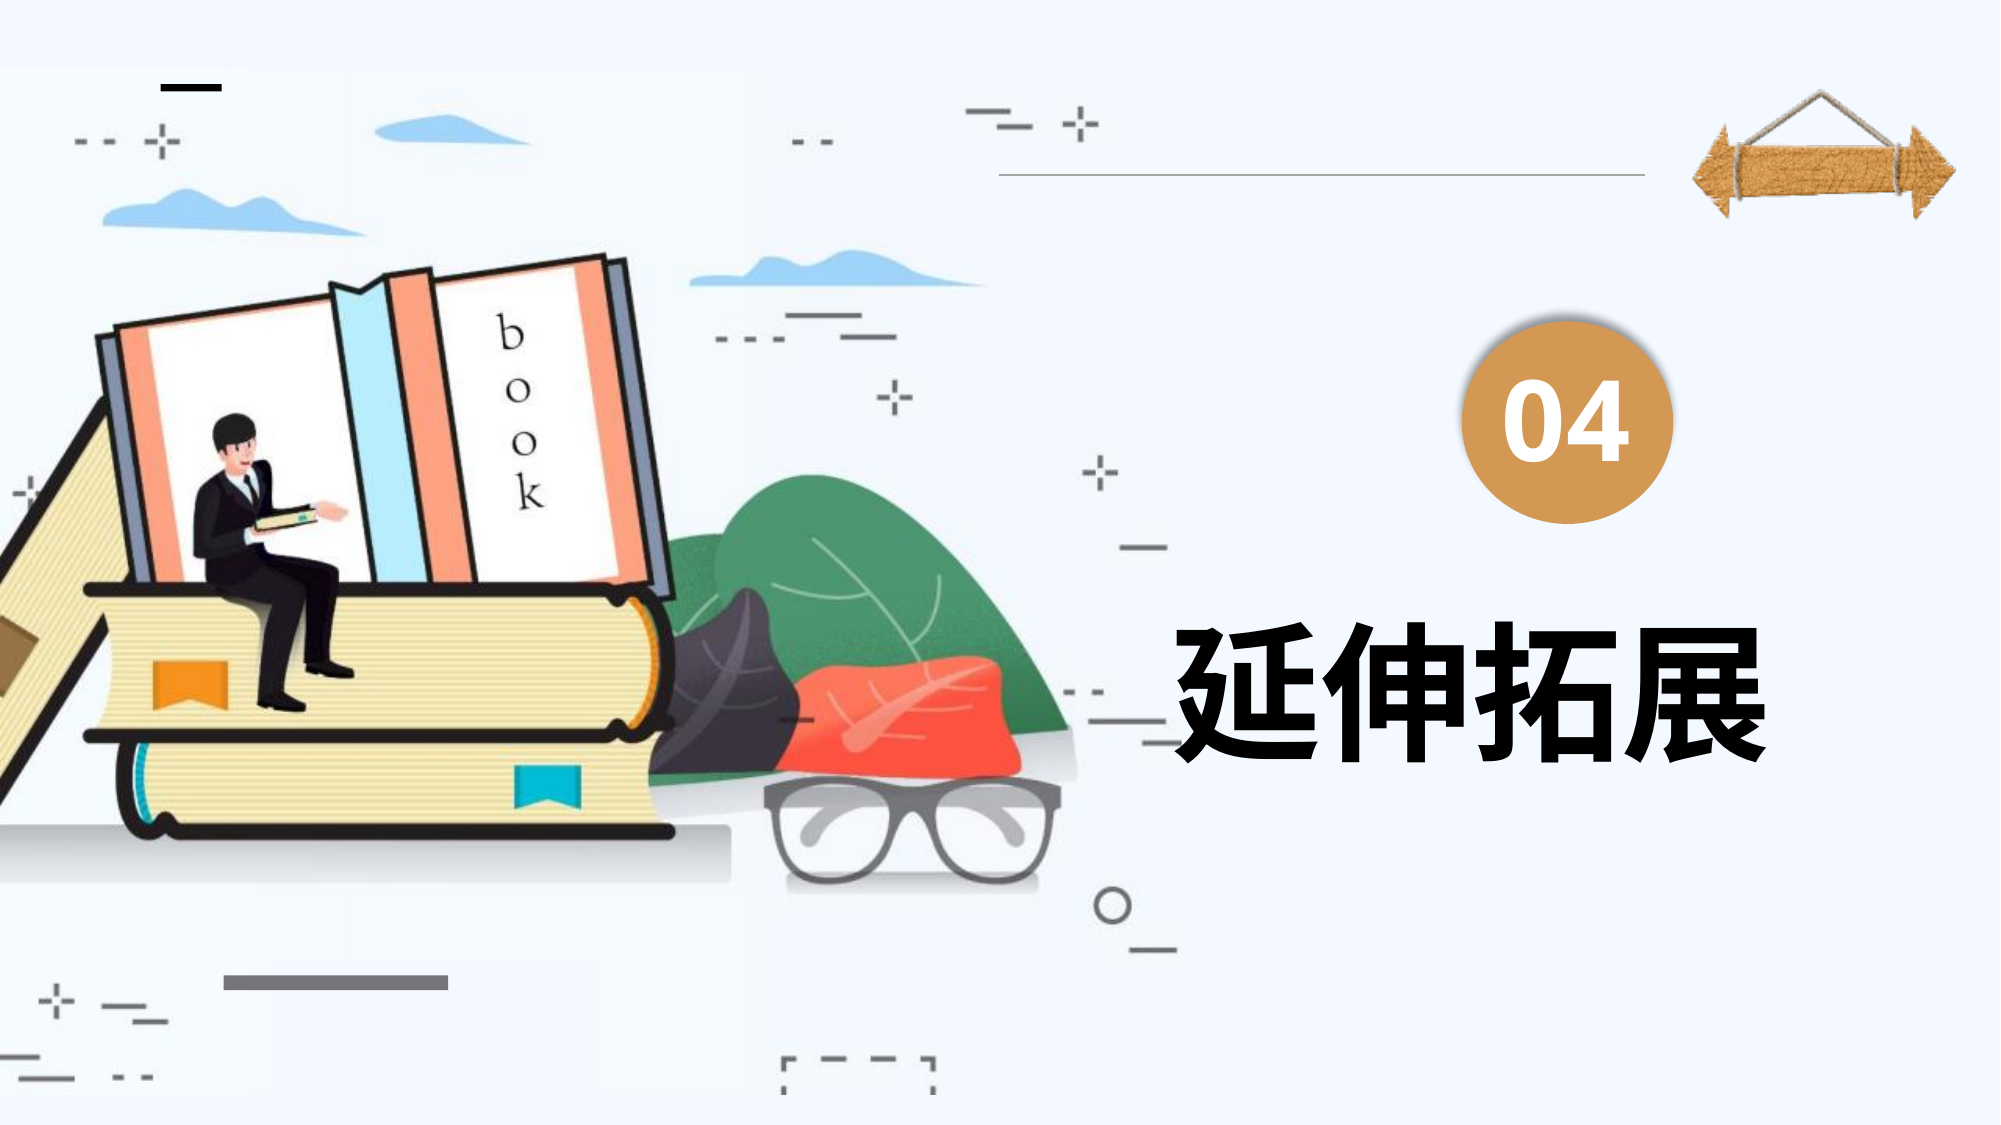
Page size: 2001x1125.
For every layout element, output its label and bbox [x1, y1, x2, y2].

picture [1673, 52, 1978, 255]
text_box [0, 0, 2000, 1125]
